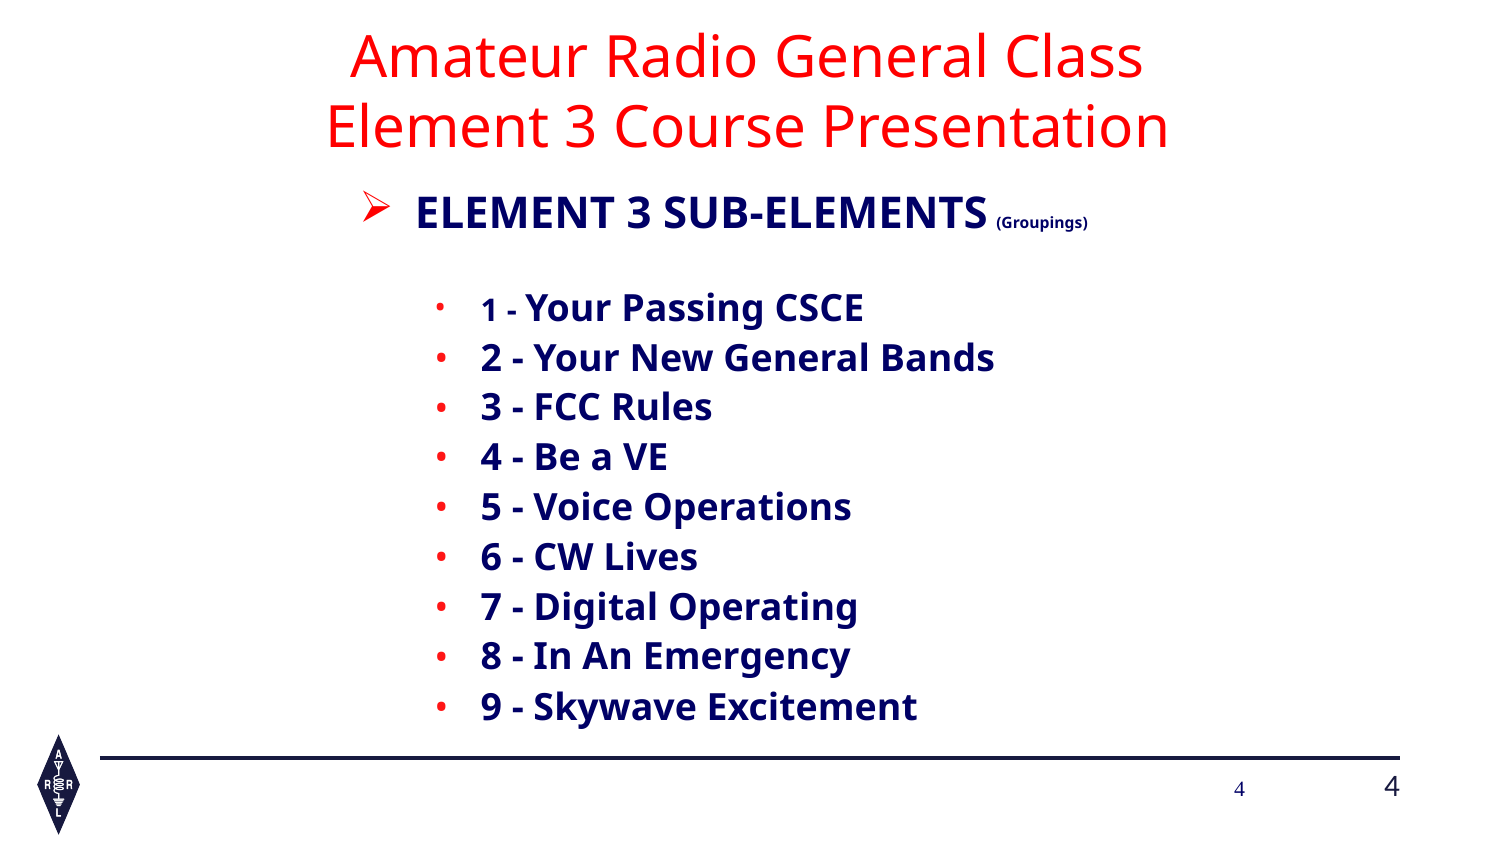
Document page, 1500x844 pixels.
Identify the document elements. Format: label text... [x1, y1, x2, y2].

picture [37, 734, 80, 835]
text_box ELEMENT 3 SUB-ELEMENTS (Groupings) 1 - Your Passing CSCE 2 - Your New General Bands 3 - FCC Rules 4 - Be a VE 5 - Voice Operations 6 - CW Lives 7 - Digital Operating 8 - In An Emergency 9 - Skywave Excitement [348, 185, 1500, 844]
slide_number 4 [1302, 761, 1400, 807]
